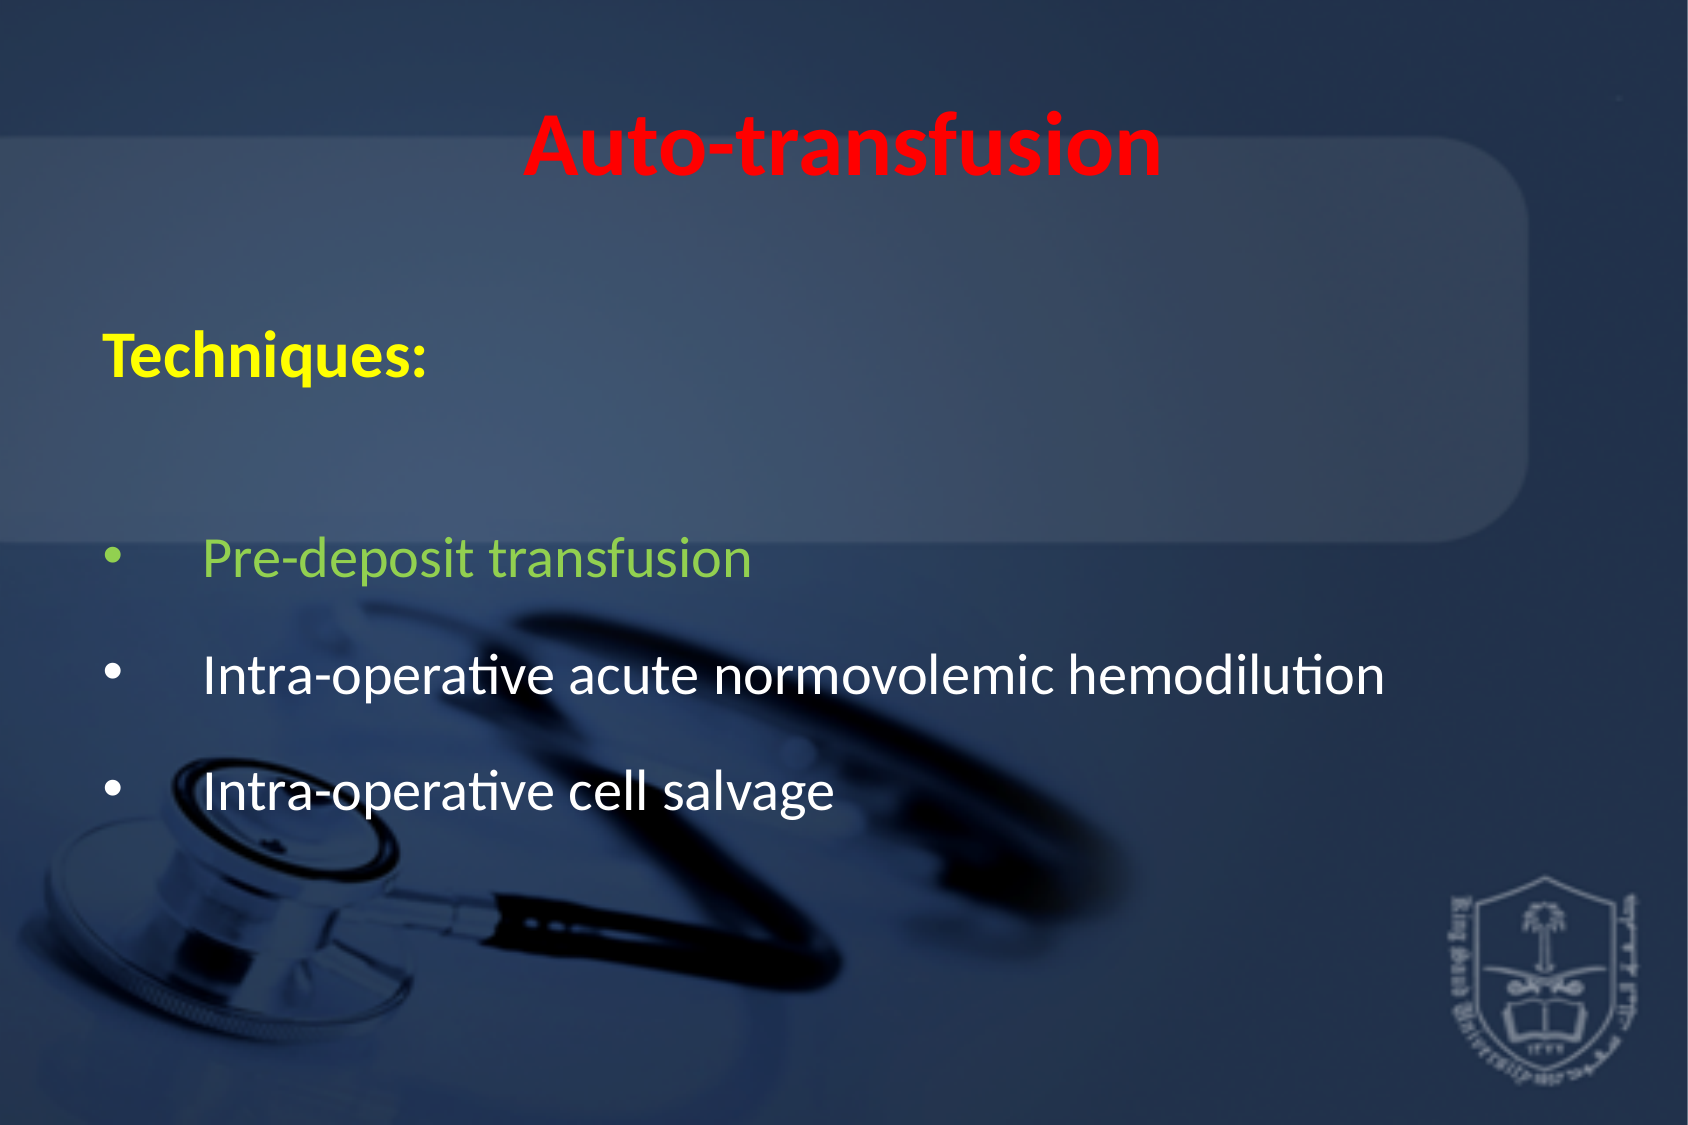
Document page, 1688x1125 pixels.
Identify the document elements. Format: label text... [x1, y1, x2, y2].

title Auto-transfusion [84, 45, 1604, 233]
list Techniques: Pre-deposit transfusion Intra-operative acute normovolemic hemodilution Intra-operative cell salvage [87, 220, 1607, 963]
picture [0, 0, 1688, 1125]
